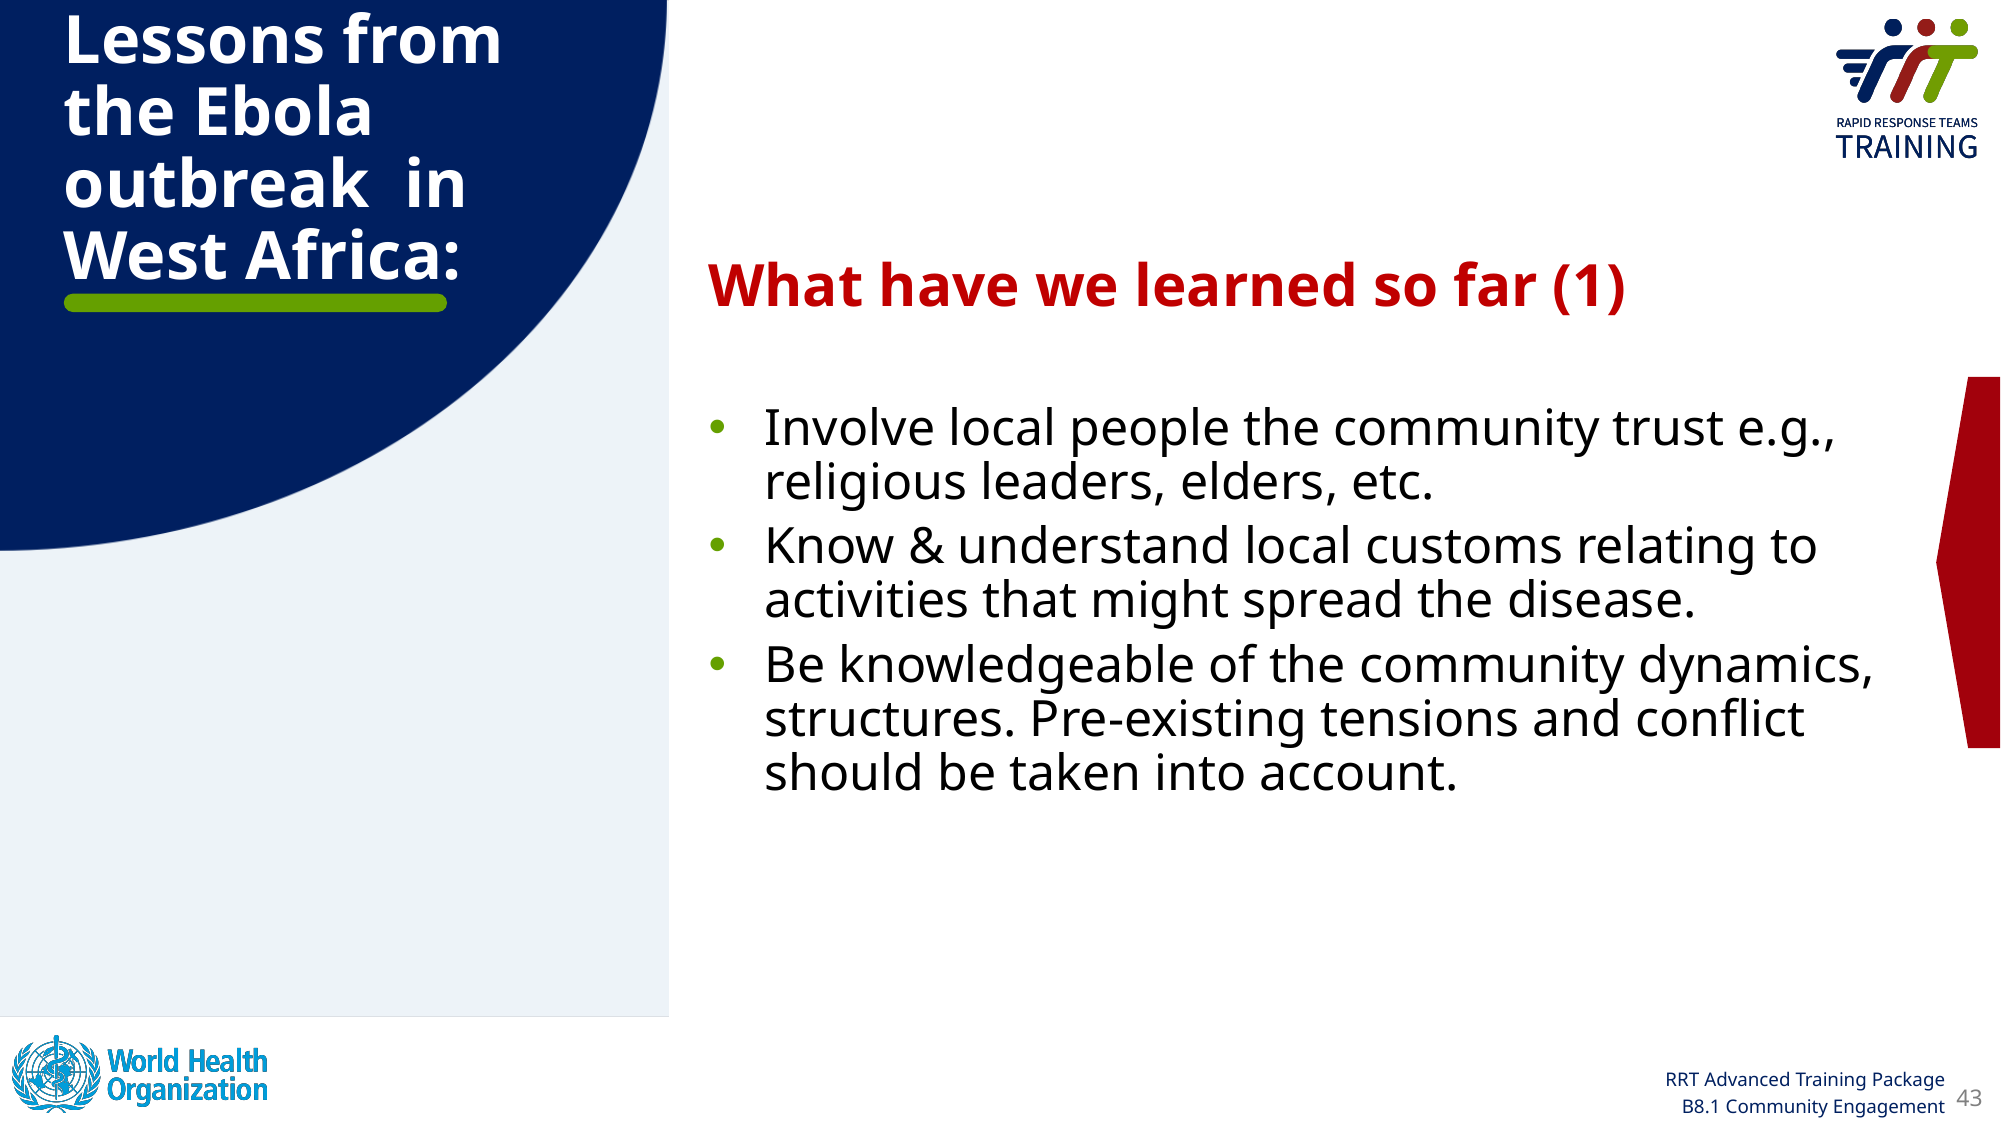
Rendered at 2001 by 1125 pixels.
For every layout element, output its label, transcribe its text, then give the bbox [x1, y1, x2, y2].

text_box Lessons from the Ebola outbreak in West Africa: [63, 155, 600, 294]
picture [59, 1035, 267, 1113]
picture [12, 1035, 54, 1068]
picture [12, 1083, 48, 1113]
picture [1835, 19, 1978, 167]
picture [50, 1108, 62, 1113]
picture [34, 1054, 43, 1078]
picture [46, 1056, 54, 1062]
picture [40, 1062, 47, 1070]
text_box [63, 293, 448, 313]
picture [36, 1088, 78, 1105]
picture [71, 1053, 90, 1091]
picture [24, 1054, 36, 1087]
picture [0, 0, 669, 1018]
picture [30, 1083, 37, 1091]
picture [22, 1062, 26, 1077]
list What have we learned so far (1) Involve local people the community trust e.g., religious leaders, elders, etc. Know & understand local customs relating to activities that might spread the disease. Be knowledgeable of the community dynamics, structures. Pre-existing tensions and conflict should be taken into account. [700, 247, 1937, 878]
